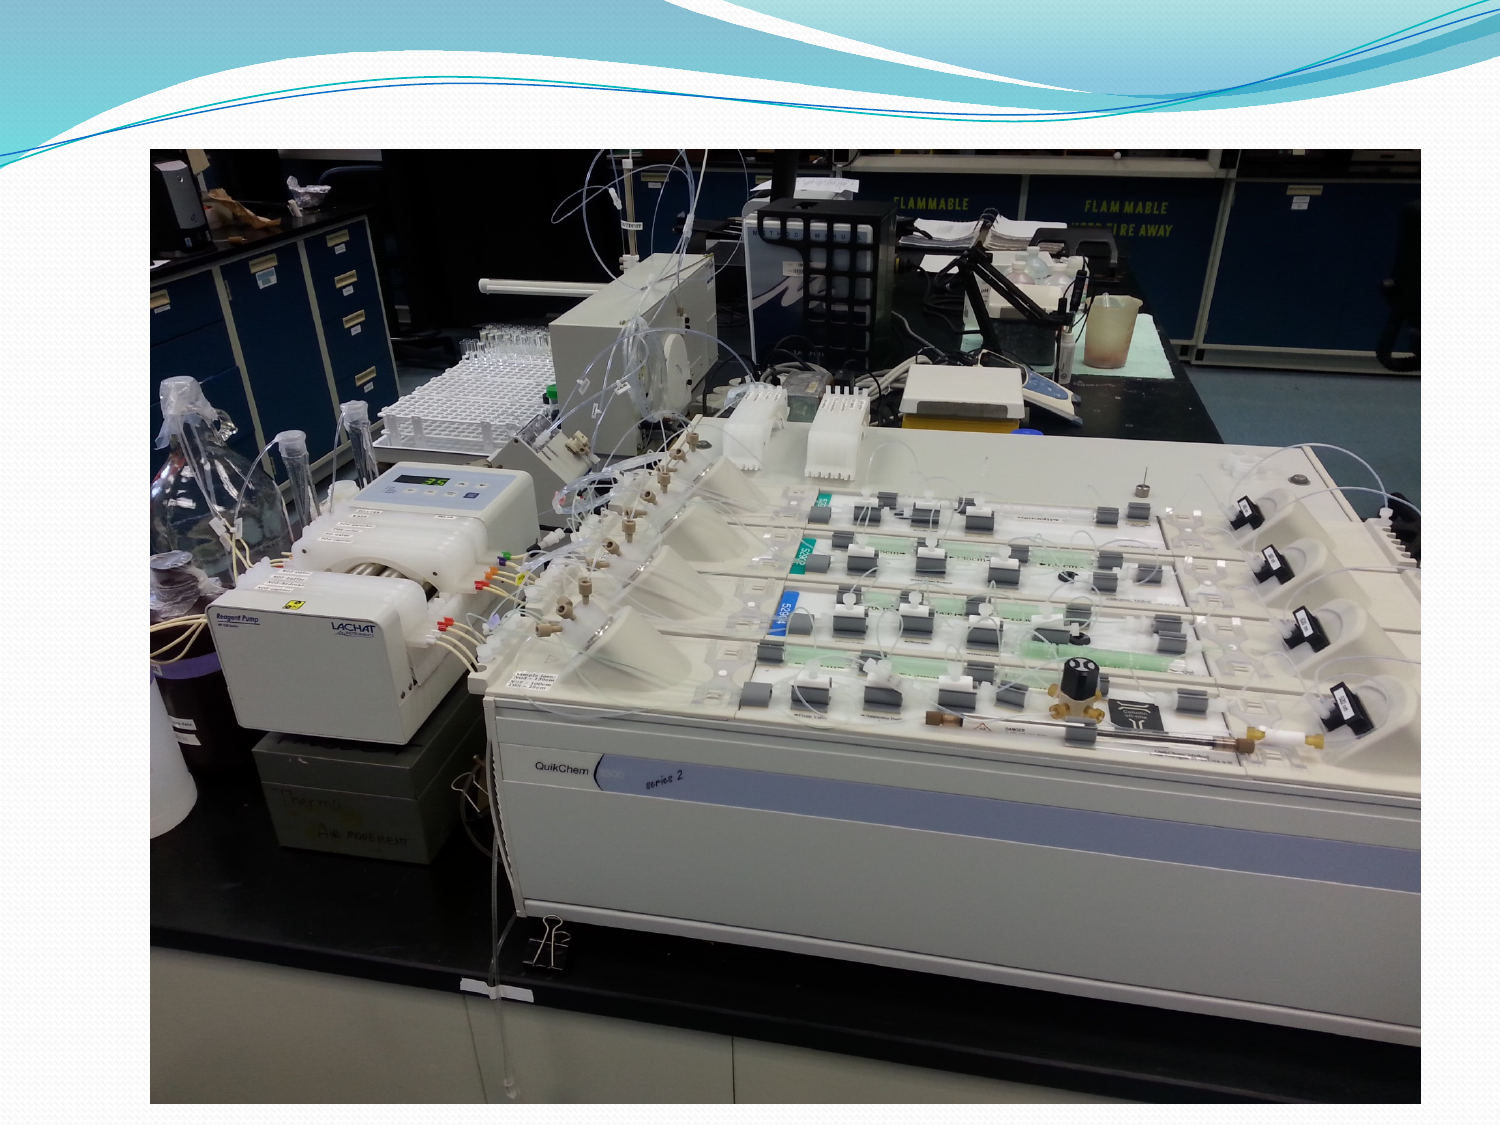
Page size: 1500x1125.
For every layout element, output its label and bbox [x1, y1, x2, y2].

picture [149, 149, 1422, 1104]
